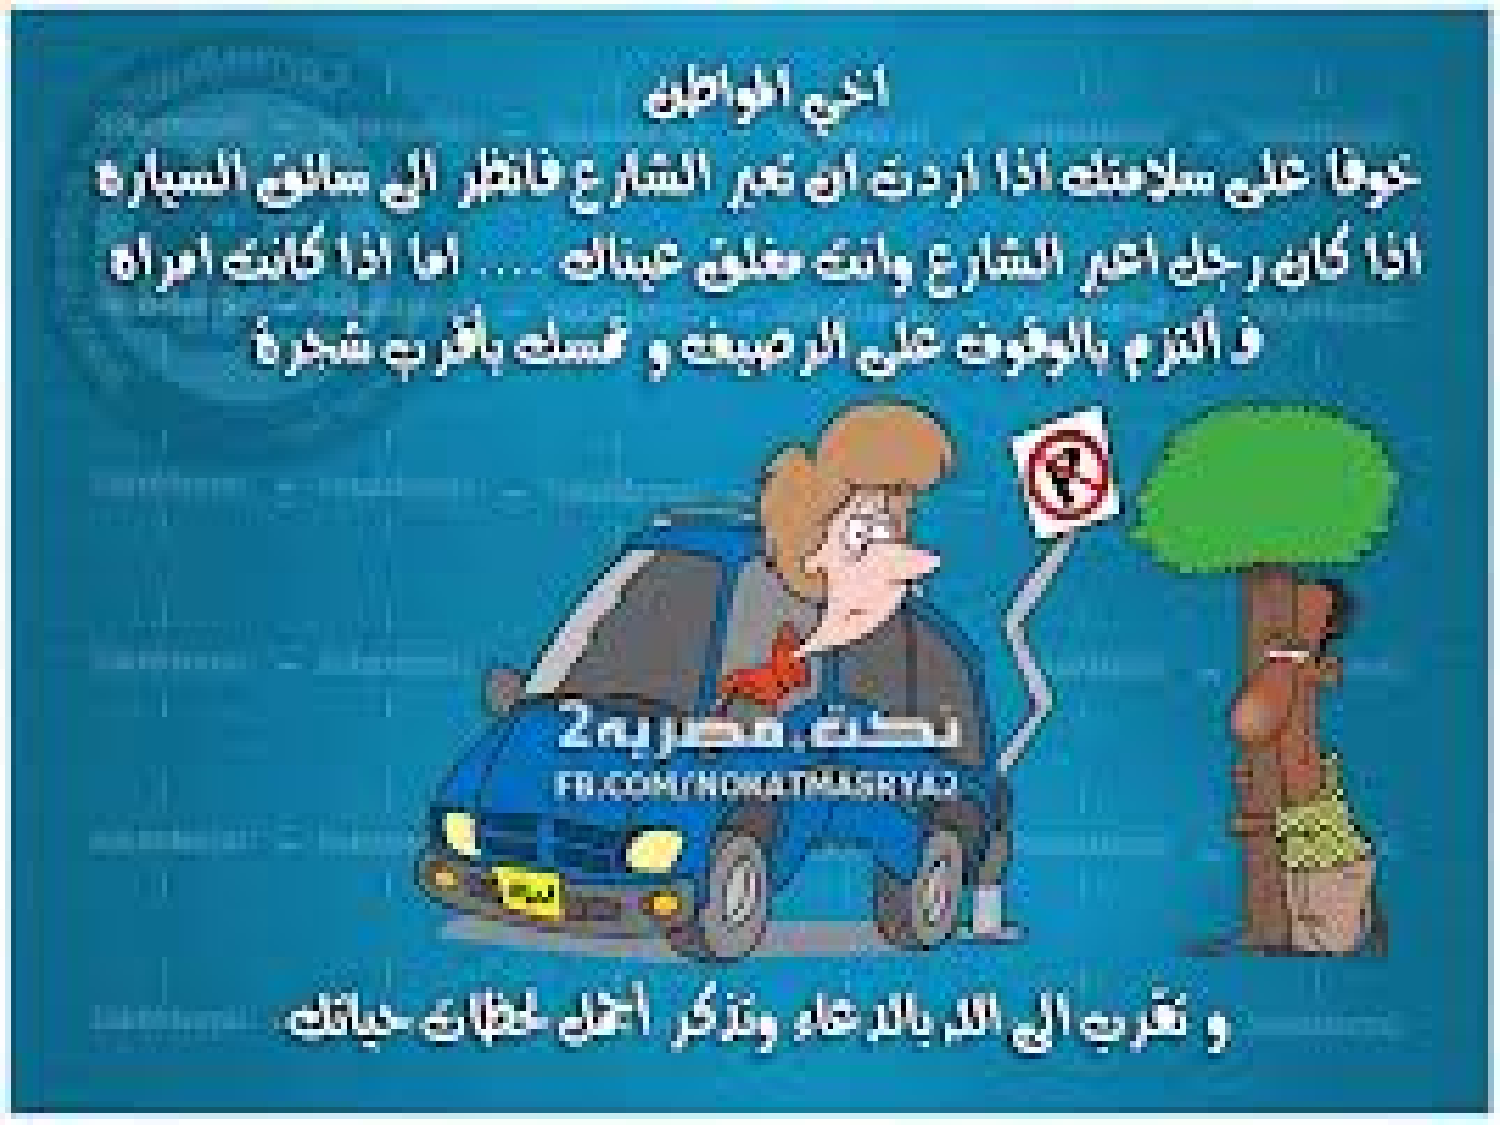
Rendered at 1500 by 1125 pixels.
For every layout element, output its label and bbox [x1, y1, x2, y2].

list [0, 0, 1500, 1125]
